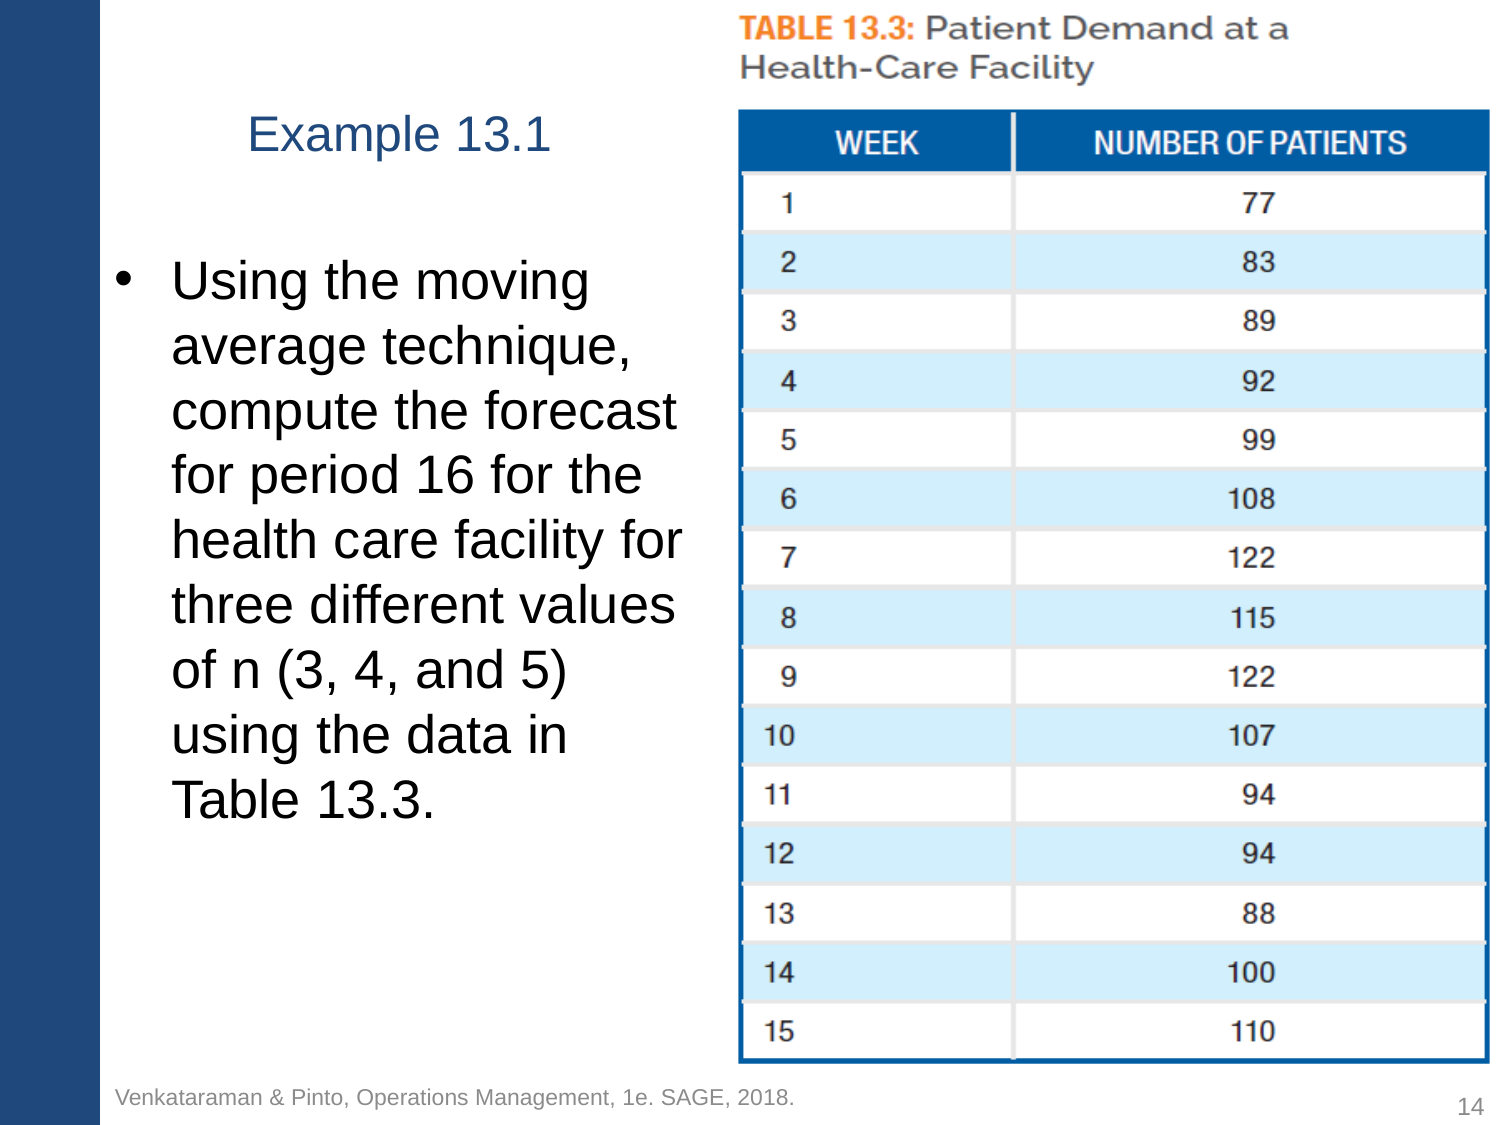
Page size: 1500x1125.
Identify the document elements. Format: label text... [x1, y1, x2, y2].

picture [737, 0, 1500, 1071]
slide_number 14 [1425, 1084, 1500, 1125]
footer Venkataraman & Pinto, Operations Management, 1e. SAGE, 2018. [99, 1074, 1250, 1125]
list Using the moving average technique, compute the forecast for period 16 for the health care facility for three different values of n (3, 4, and 5) using the data in Table 13.3. [99, 237, 713, 388]
title Example 13.1 [137, 75, 663, 188]
